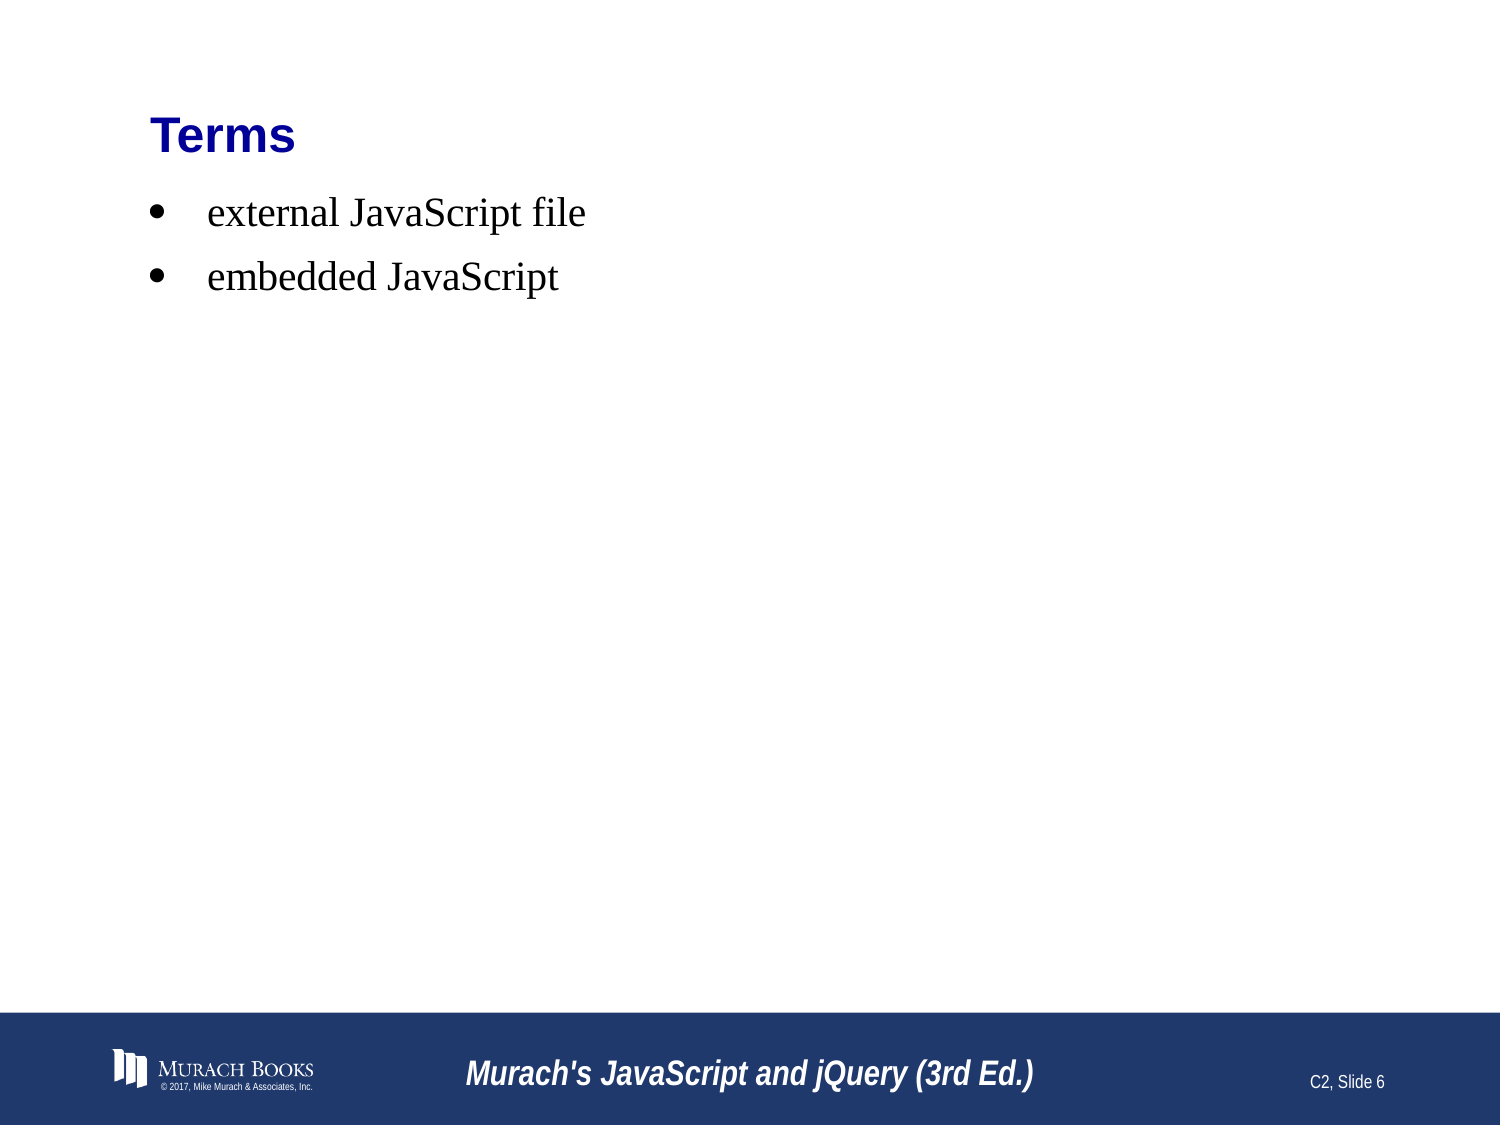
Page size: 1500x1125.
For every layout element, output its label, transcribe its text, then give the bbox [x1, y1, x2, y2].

title Terms [150, 102, 1350, 164]
slide_number C2, Slide 6 [1087, 1025, 1400, 1100]
footer © 2017, Mike Murach & Associates, Inc. [12, 1025, 463, 1100]
slide_number Murach's JavaScript and jQuery (3rd Ed.) [463, 1025, 1050, 1100]
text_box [149, 185, 1348, 313]
